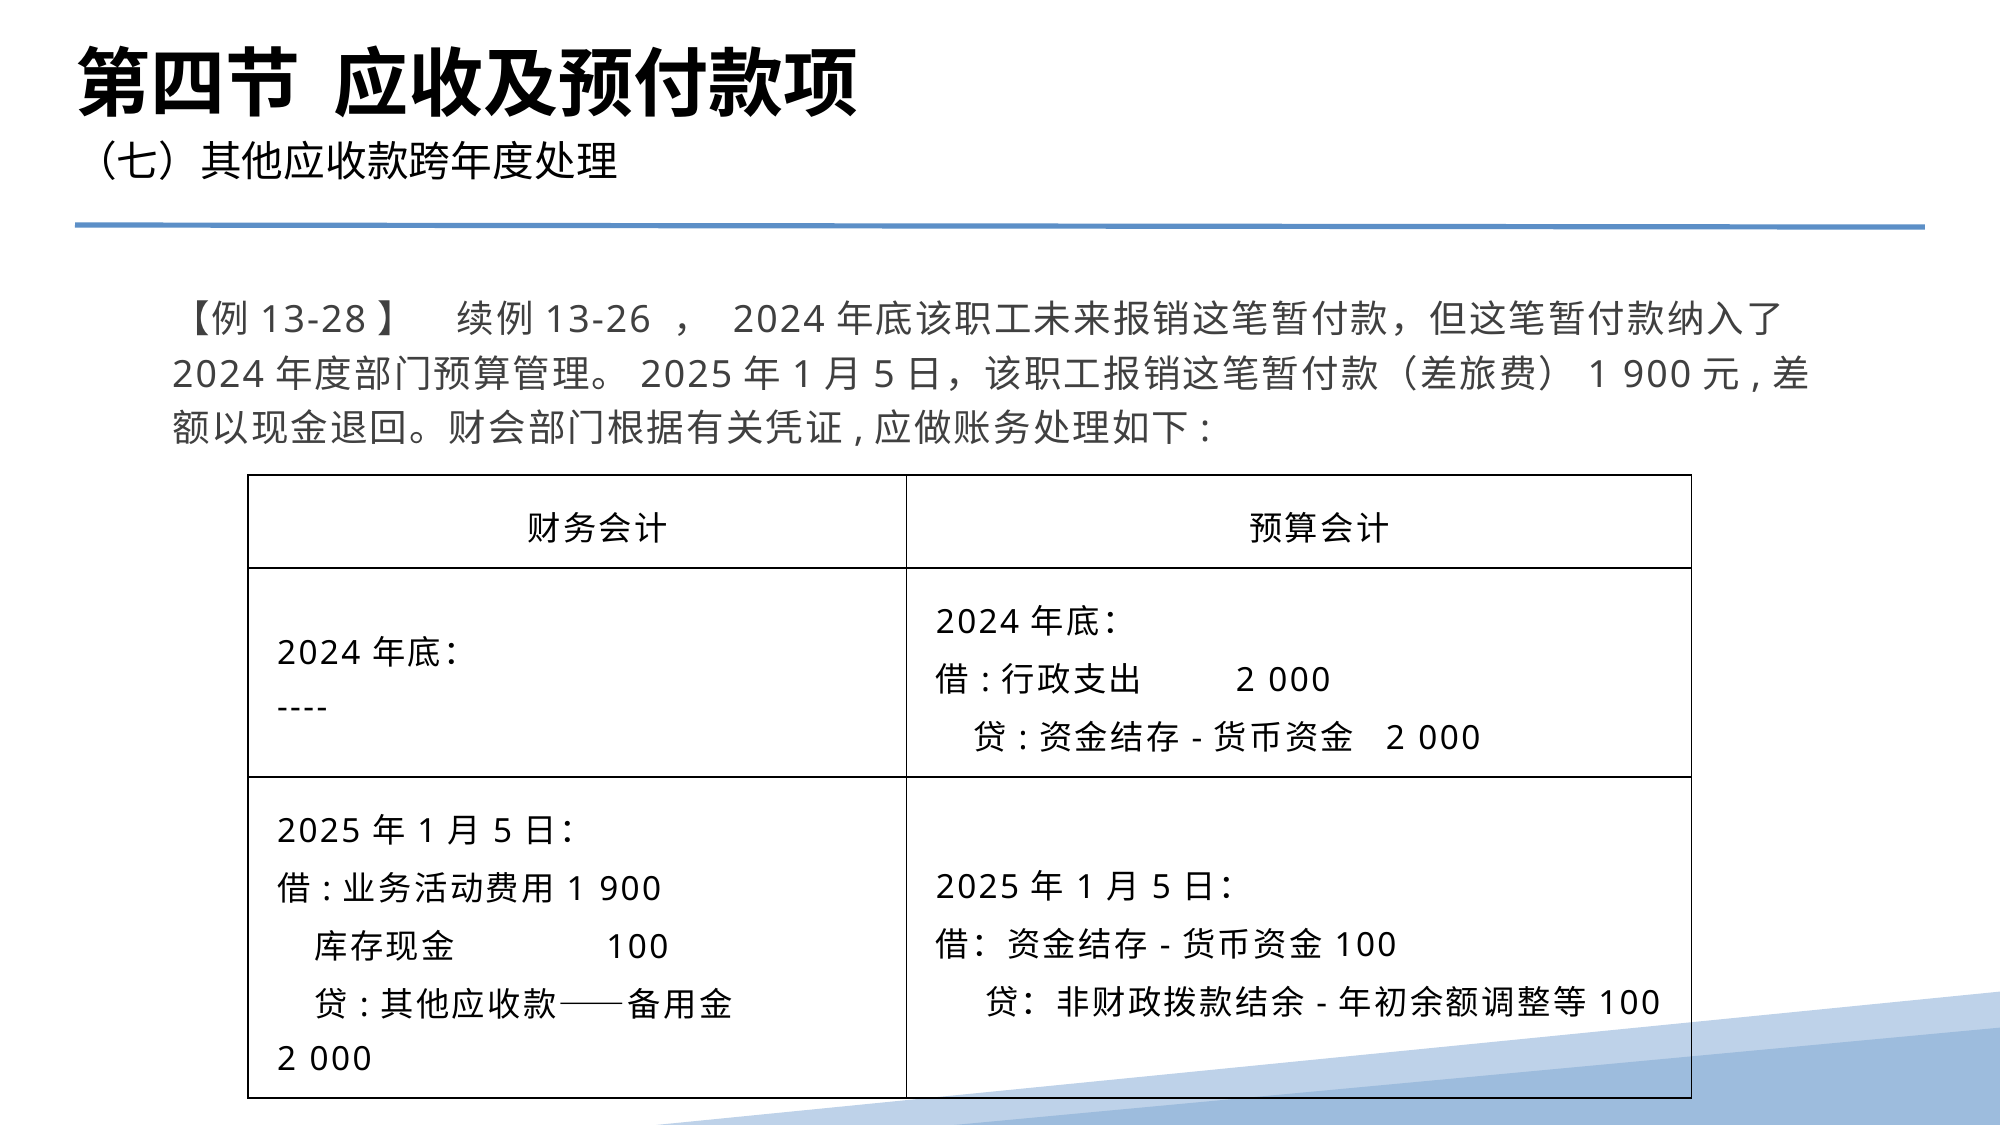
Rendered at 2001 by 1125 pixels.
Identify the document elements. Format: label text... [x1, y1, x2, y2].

text_box （七）其他应收款跨年度处理 [75, 124, 1925, 200]
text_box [656, 991, 2000, 1125]
table_cell 2024年底： 借:行政支出 2 000 贷:资金结存-货币资金 2 000 [907, 569, 1691, 776]
table_cell 2024年底： ---- [249, 569, 906, 776]
text_box 【例13-28】 续例13-26 ， 2024年底该职工未来报销这笔暂付款，但这笔暂付款纳入了2024年度部门预算管理。2025年1月5日，该职工报销这笔暂付款（差旅费）1 900元,差额以现金退回。财会部门根据有关凭证,应做账务处理如下: [161, 228, 1839, 508]
table_header 预算会计 [907, 476, 1691, 567]
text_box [74, 224, 1925, 228]
table_header 财务会计 [249, 476, 906, 567]
table_cell 2025年1月5日： 借：资金结存-货币资金100 贷：非财政拨款结余-年初余额调整等100 [907, 778, 1691, 991]
text_box 第四节 应收及预付款项 [75, 24, 1925, 124]
table_cell 2025年1月5日： 借:业务活动费用1 900 库存现金 100 贷:其他应收款——备用金 2 000 [249, 778, 906, 1097]
